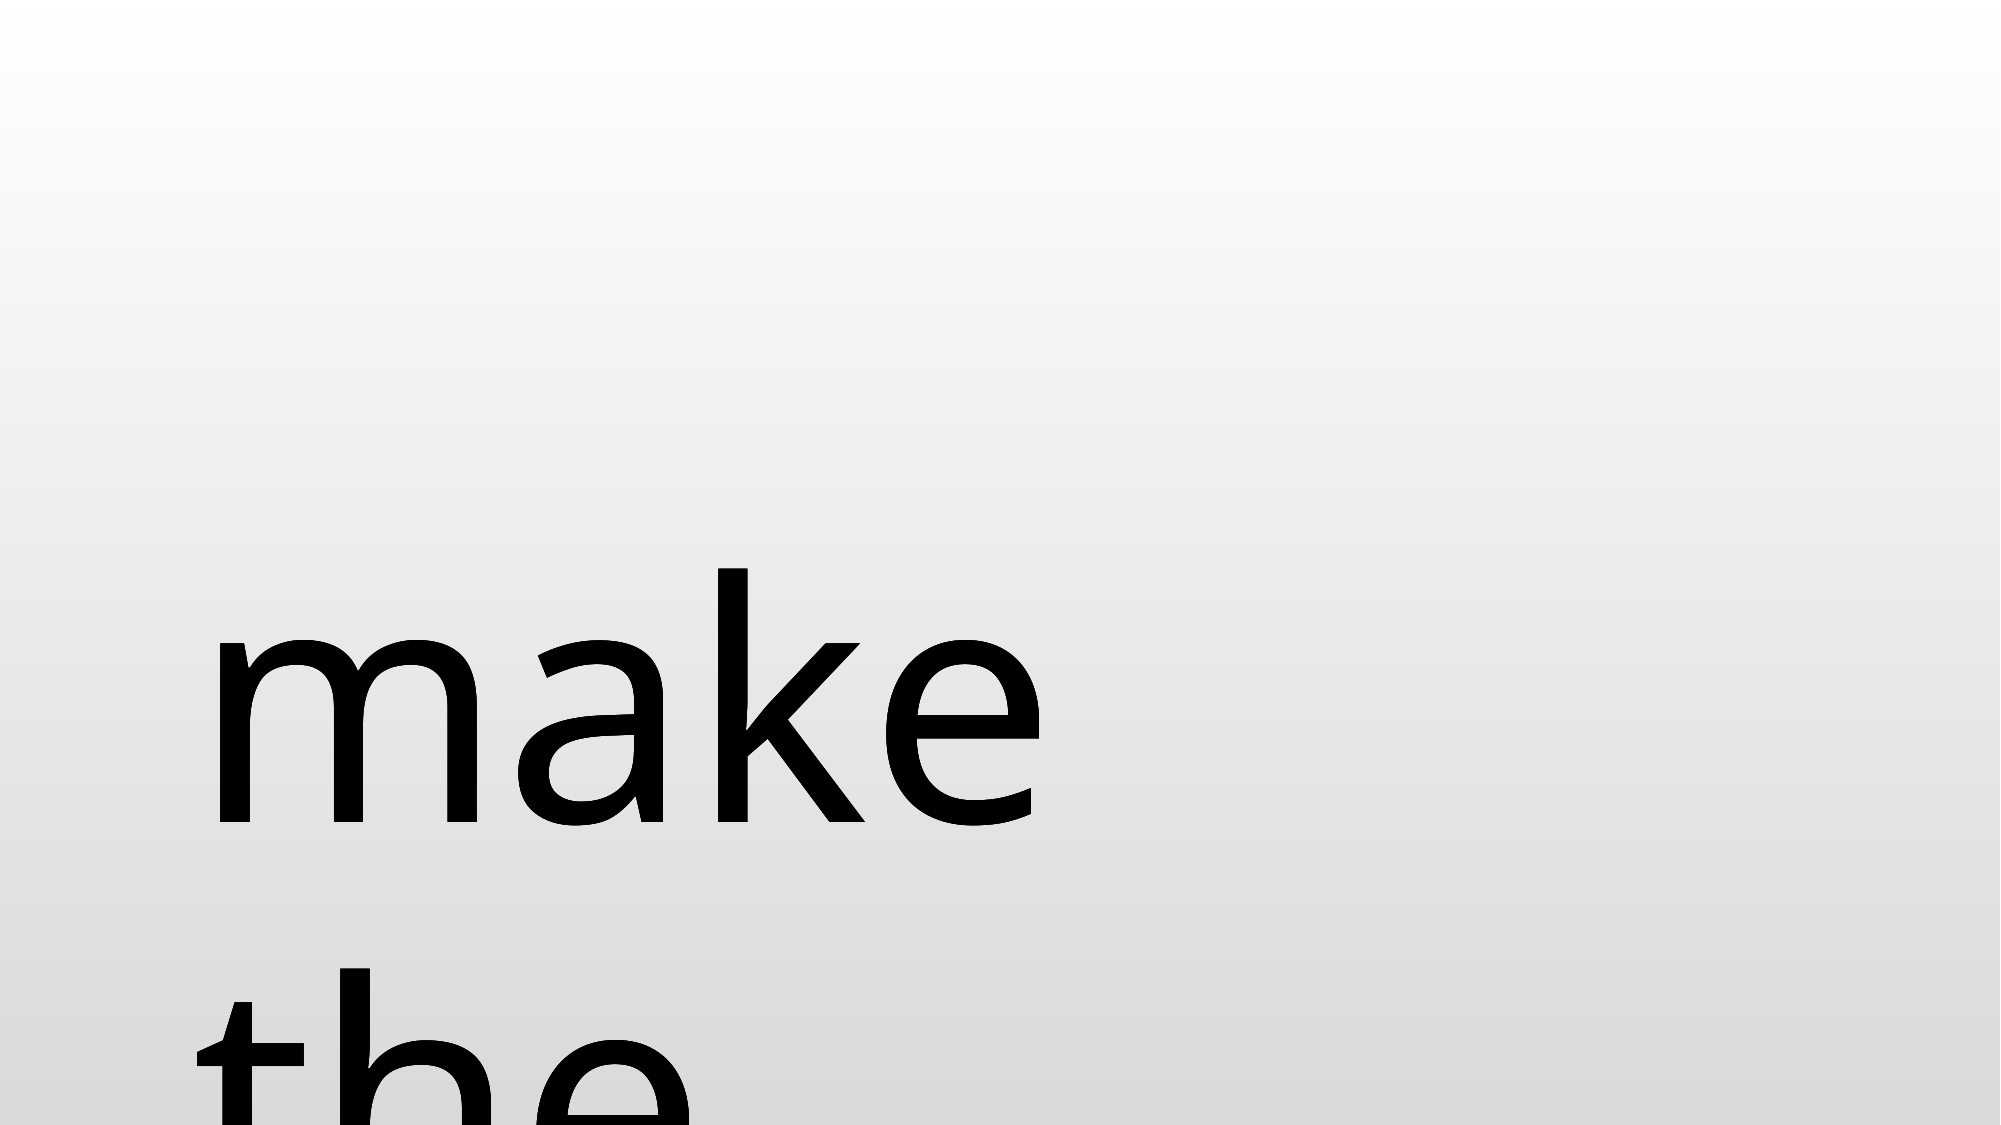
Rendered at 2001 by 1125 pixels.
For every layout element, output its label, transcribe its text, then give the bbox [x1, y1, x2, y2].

text_box make the [177, 481, 1662, 1125]
